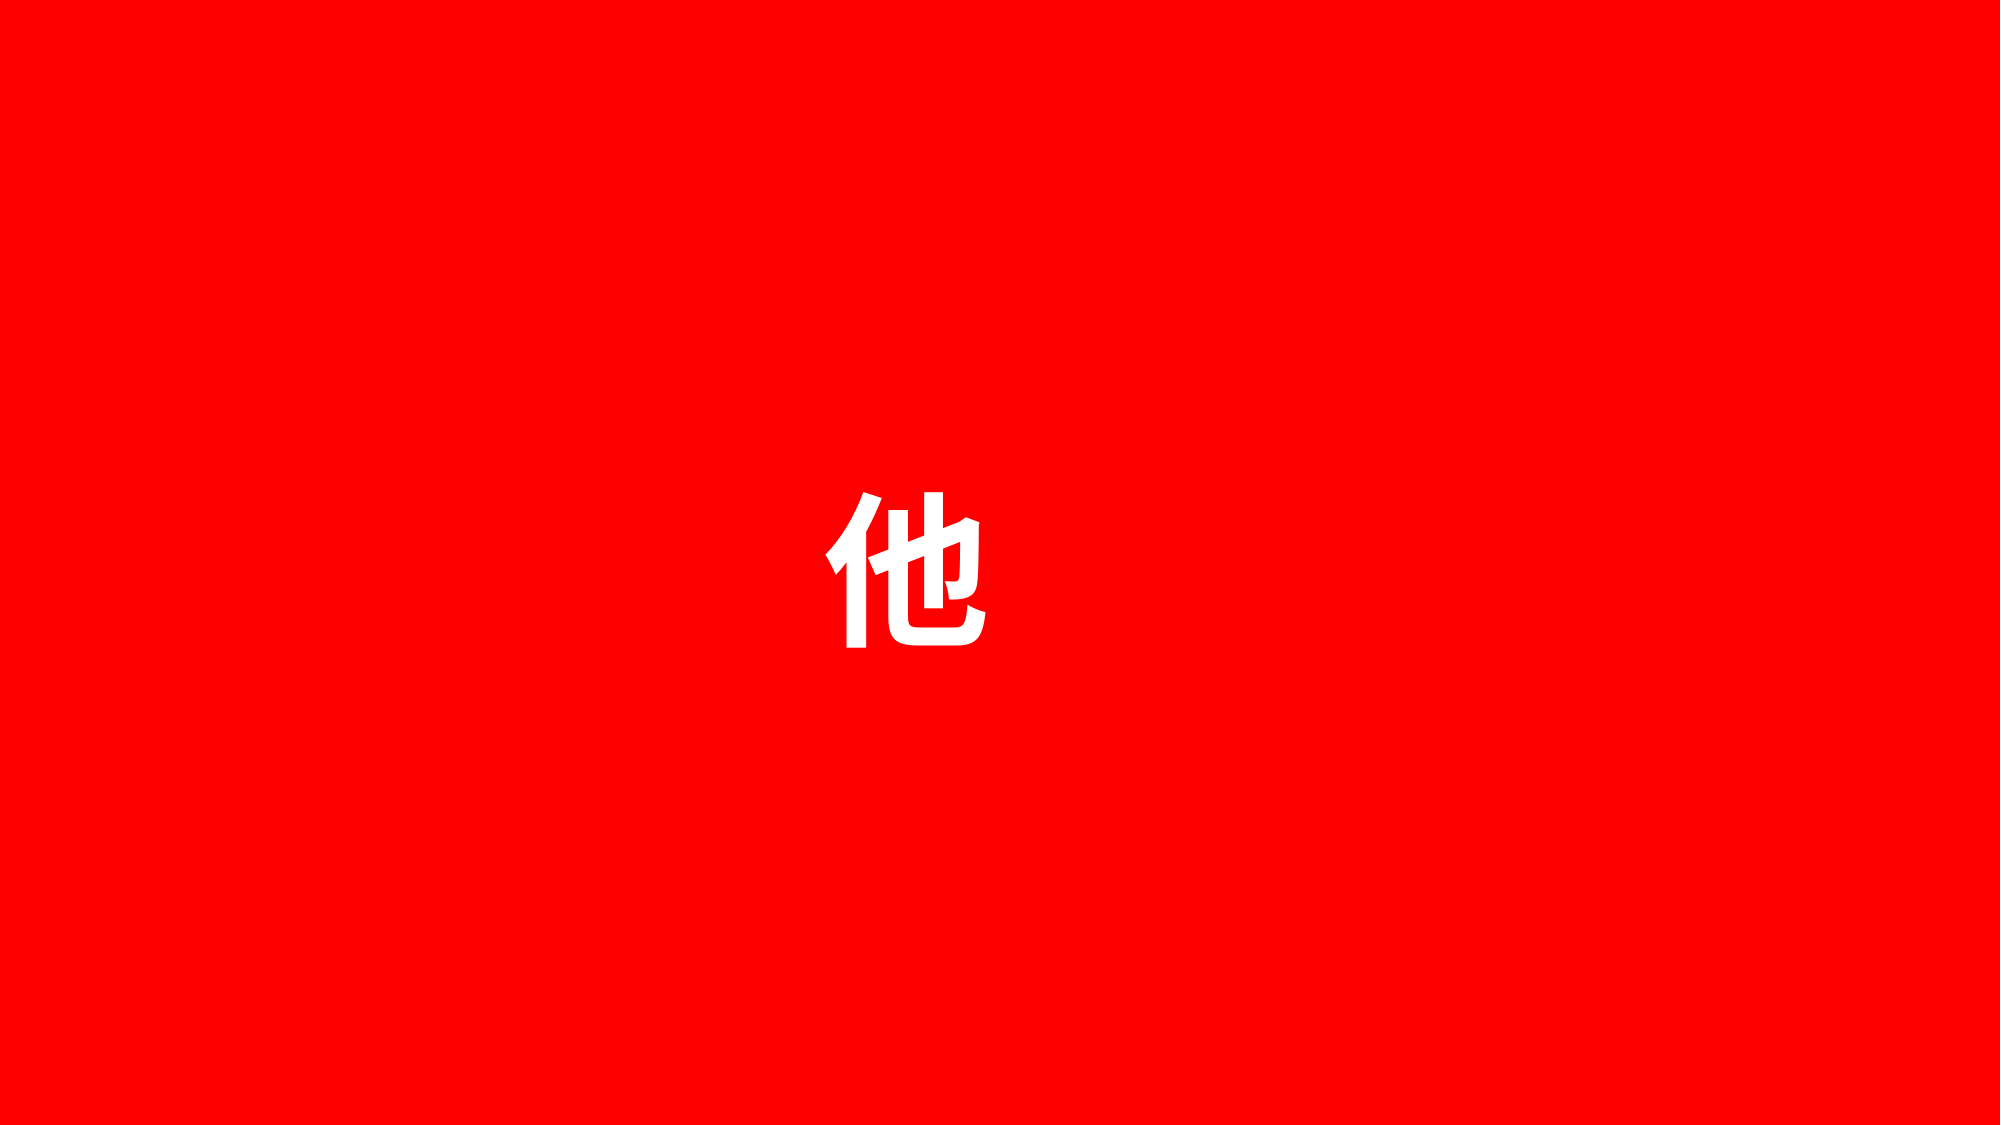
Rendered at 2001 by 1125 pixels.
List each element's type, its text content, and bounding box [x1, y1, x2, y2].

text_box 他 [808, 459, 1618, 675]
